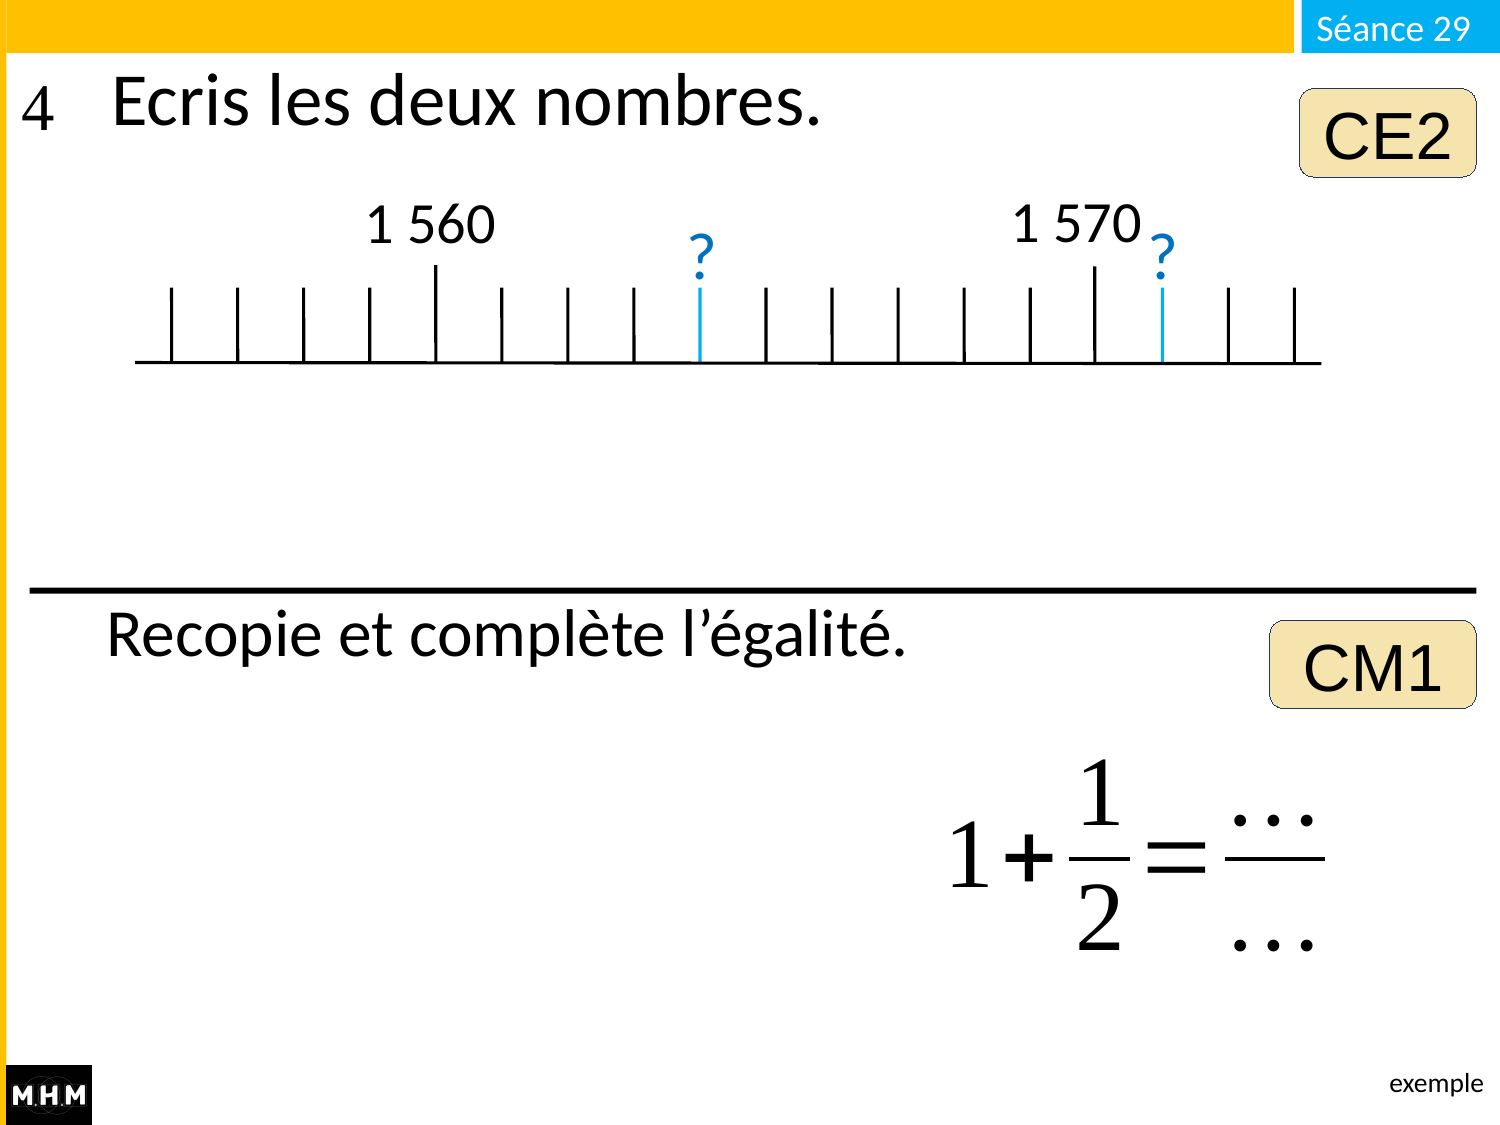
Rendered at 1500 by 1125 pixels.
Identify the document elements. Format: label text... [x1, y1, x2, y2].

list exemple [1373, 1064, 1500, 1125]
text_box CE2 [1299, 88, 1477, 178]
text_box Recopie et complète l’égalité. [91, 590, 965, 680]
text_box CM1 [1269, 620, 1477, 709]
title Ecris les deux nombres. [96, 60, 1391, 150]
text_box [134, 176, 1322, 364]
picture [6, 1065, 92, 1125]
